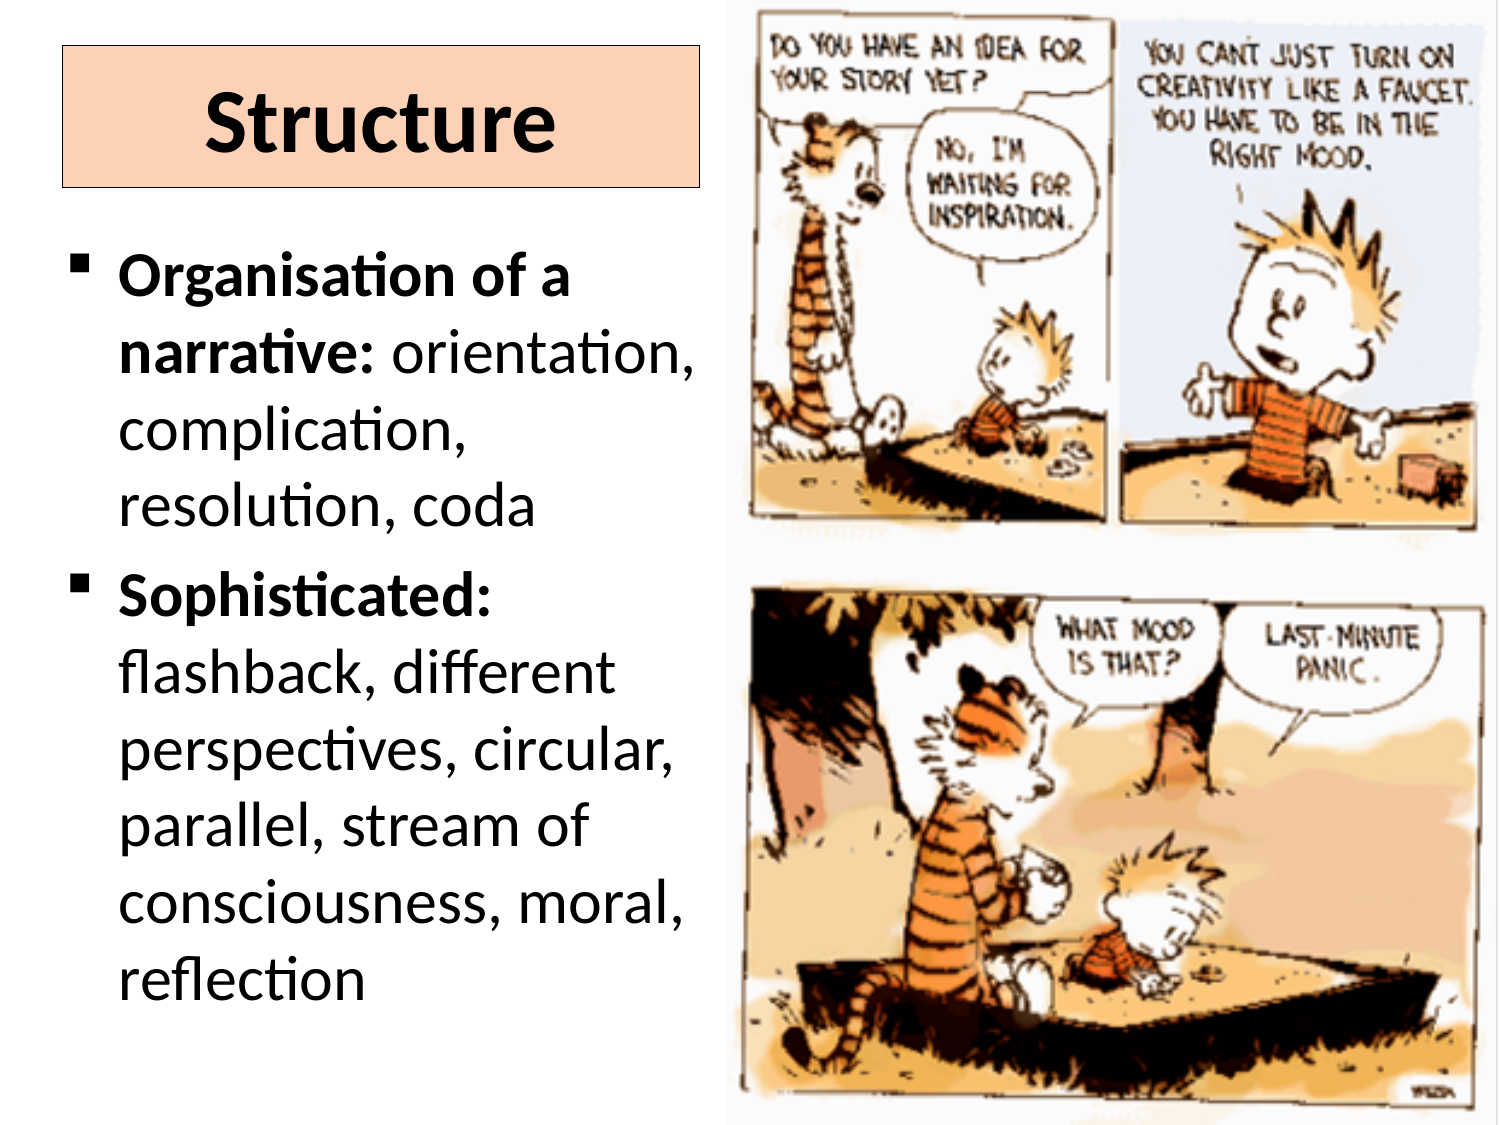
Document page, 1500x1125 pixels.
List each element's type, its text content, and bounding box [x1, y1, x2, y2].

list Organisation of a narrative: orientation, complication, resolution, coda Sophisticated: flashback, different perspectives, circular, parallel, stream of consciousness, moral, reflection [50, 224, 719, 1075]
title Structure [62, 45, 700, 188]
picture [724, 0, 1500, 1125]
